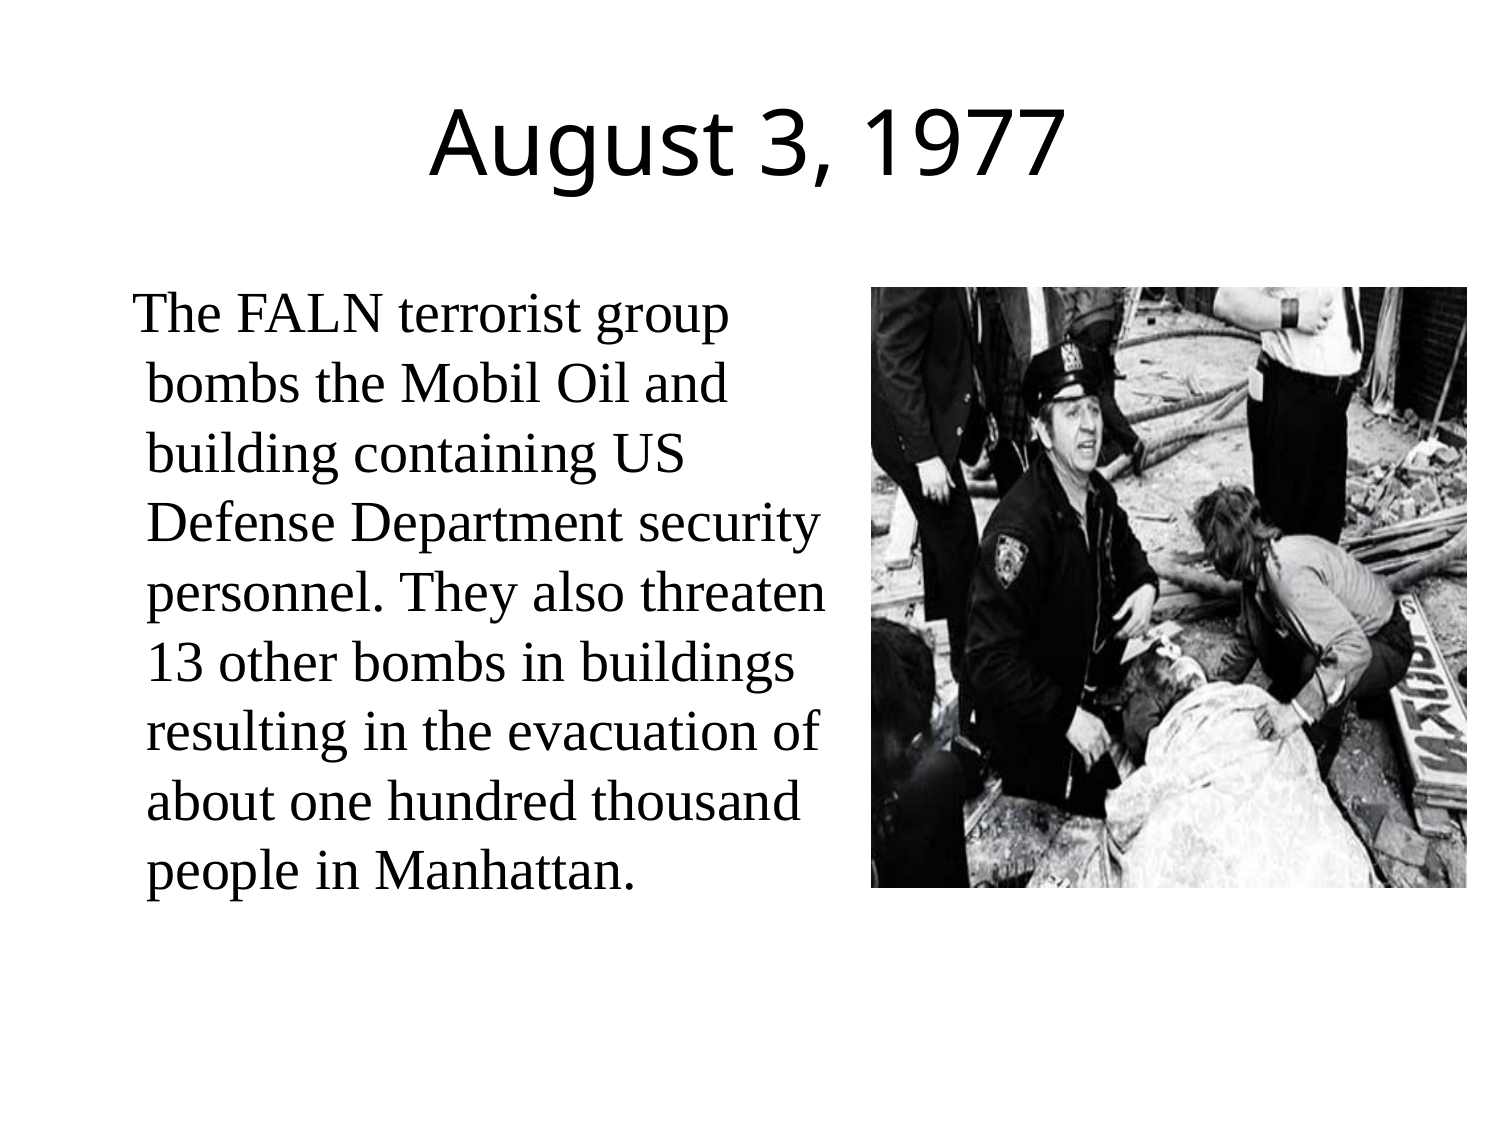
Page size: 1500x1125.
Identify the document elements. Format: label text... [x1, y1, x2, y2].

title August 3, 1977 [75, 45, 1425, 233]
list The FALN terrorist group bombs the Mobil Oil and building containing US Defense Department security personnel. They also threaten 13 other bombs in buildings resulting in the evacuation of about one hundred thousand people in Manhattan. [75, 262, 850, 1005]
picture [870, 287, 1468, 888]
